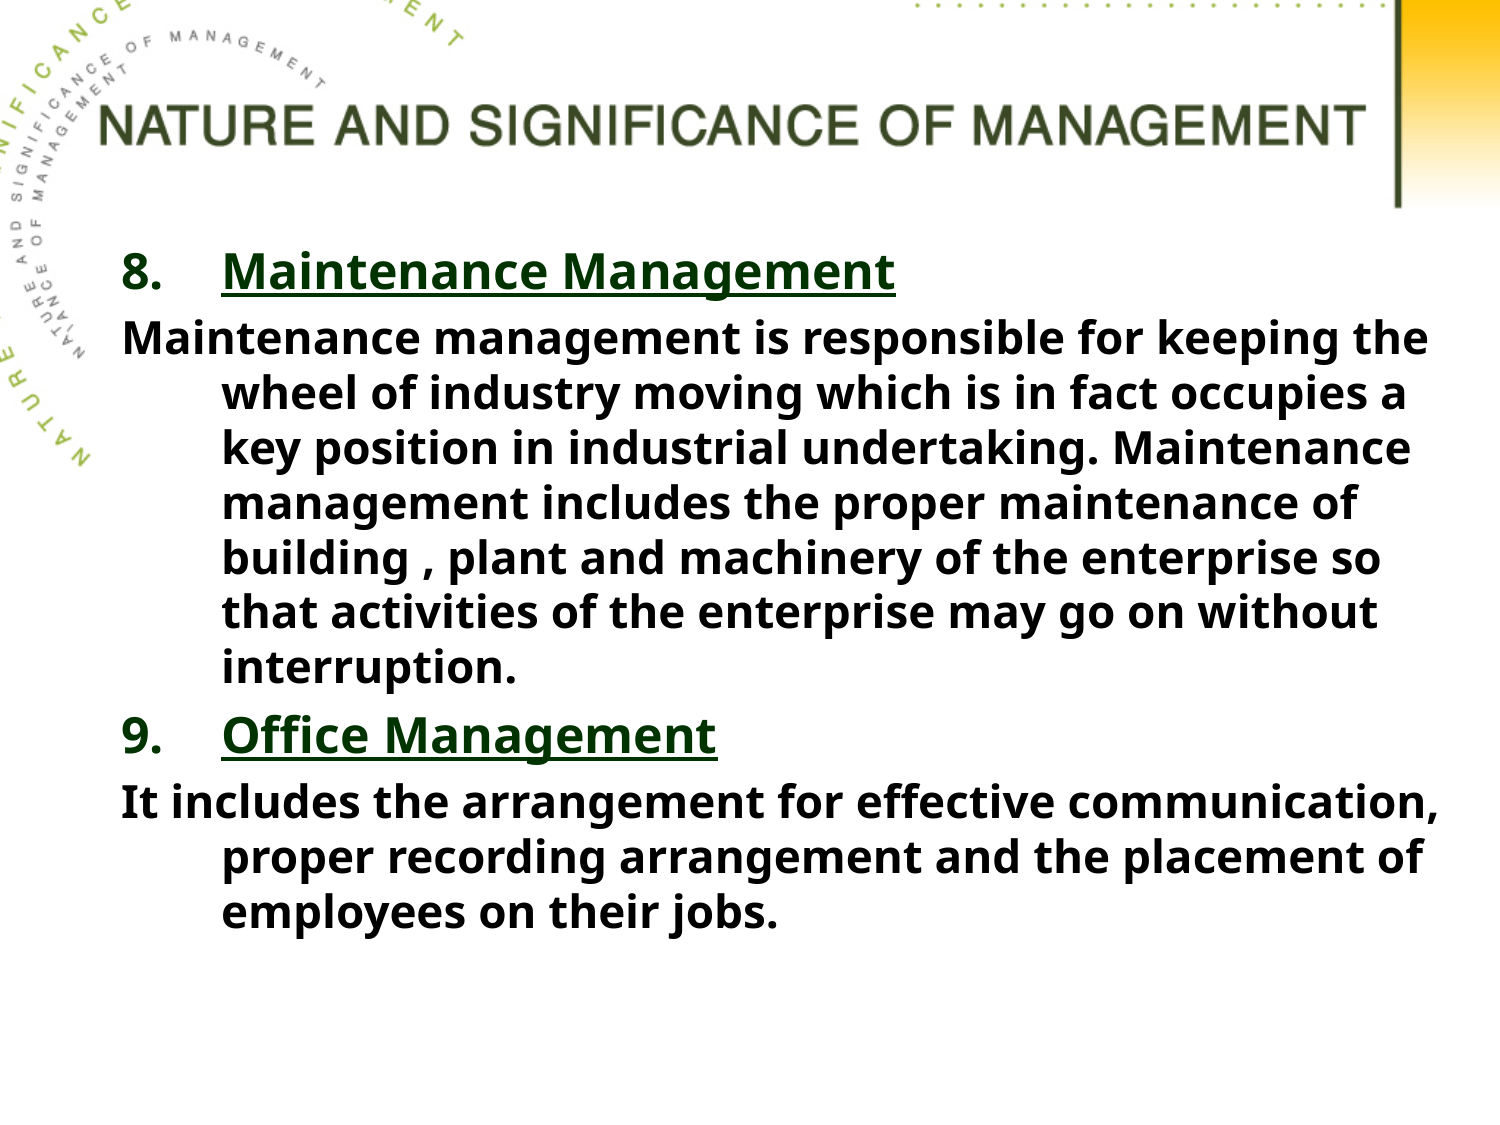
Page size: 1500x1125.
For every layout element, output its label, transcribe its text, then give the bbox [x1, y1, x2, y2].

text_box Maintenance Management Maintenance management is responsible for keeping the wheel of industry moving which is in fact occupies a key position in industrial undertaking. Maintenance management includes the proper maintenance of building , plant and machinery of the enterprise so that activities of the enterprise may go on without interruption. Office Management It includes the arrangement for effective communication, proper recording arrangement and the placement of employees on their jobs. [106, 231, 1483, 1071]
picture [0, 0, 1500, 1125]
